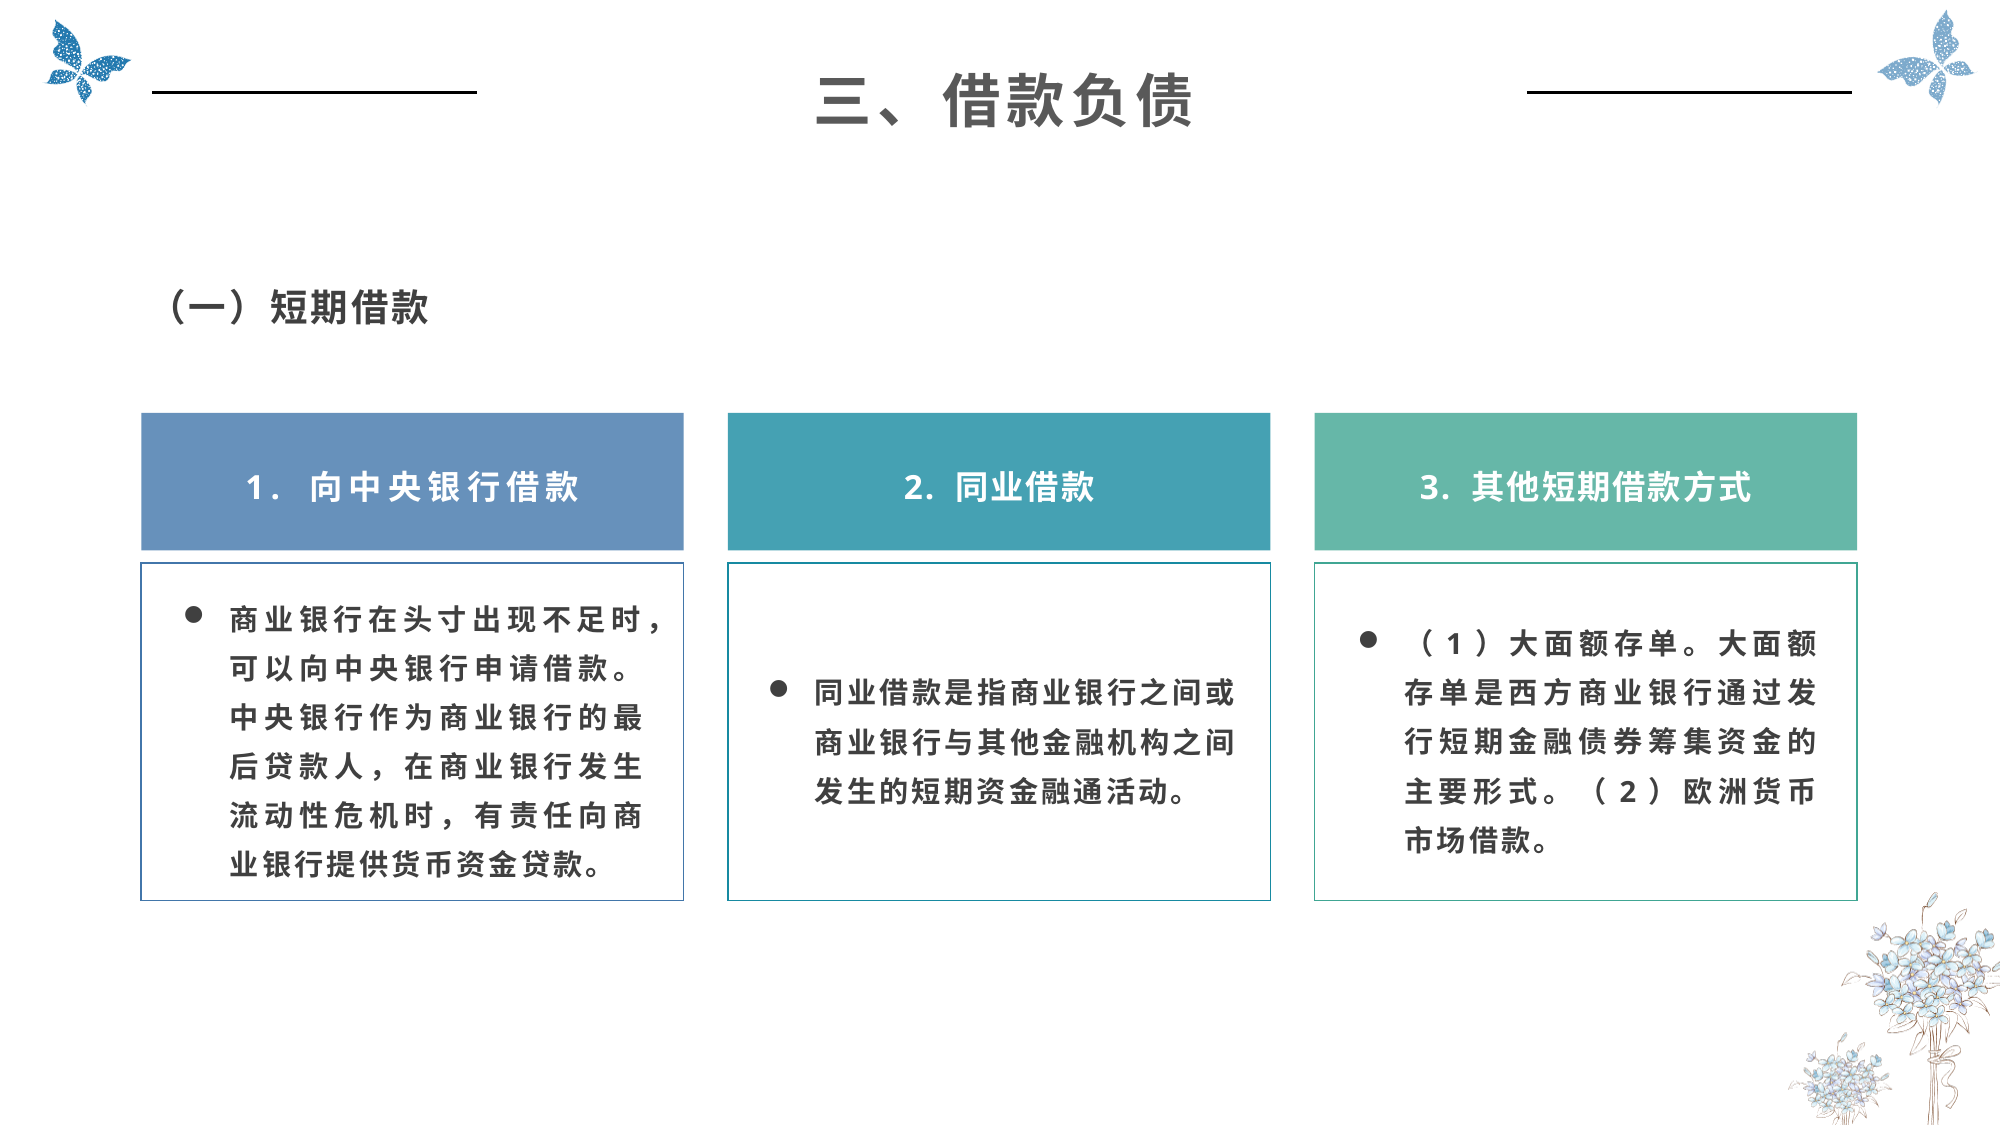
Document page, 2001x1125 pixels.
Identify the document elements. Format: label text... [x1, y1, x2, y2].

text_box [140, 562, 685, 901]
text_box [1314, 562, 1858, 901]
text_box 同业借款是指商业银行之间或商业银行与其他金融机构之间发生的短期资金融通活动。 [753, 565, 1253, 904]
text_box [727, 562, 1271, 901]
text_box [1314, 412, 1858, 433]
text_box 1. 向中央银行借款 [141, 433, 684, 530]
text_box [727, 412, 1271, 433]
text_box 3. 其他短期借款方式 [1314, 433, 1858, 530]
text_box [1314, 530, 1858, 551]
text_box 2. 同业借款 [727, 433, 1271, 530]
text_box [727, 530, 1271, 551]
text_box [151, 55, 1852, 142]
text_box （一）短期借款 [136, 255, 1618, 336]
picture [1788, 892, 2000, 1125]
text_box 商业银行在头寸出现不足时，可以向中央银行申请借款。中央银行作为商业银行的最后贷款人，在商业银行发生流动性危机时，有责任向商业银行提供货币资金贷款。 [168, 565, 661, 904]
text_box （1）大面额存单。大面额存单是西方商业银行通过发行短期金融债券筹集资金的主要形式。（2）欧洲货币市场借款。 [1342, 565, 1835, 904]
text_box [140, 412, 685, 551]
